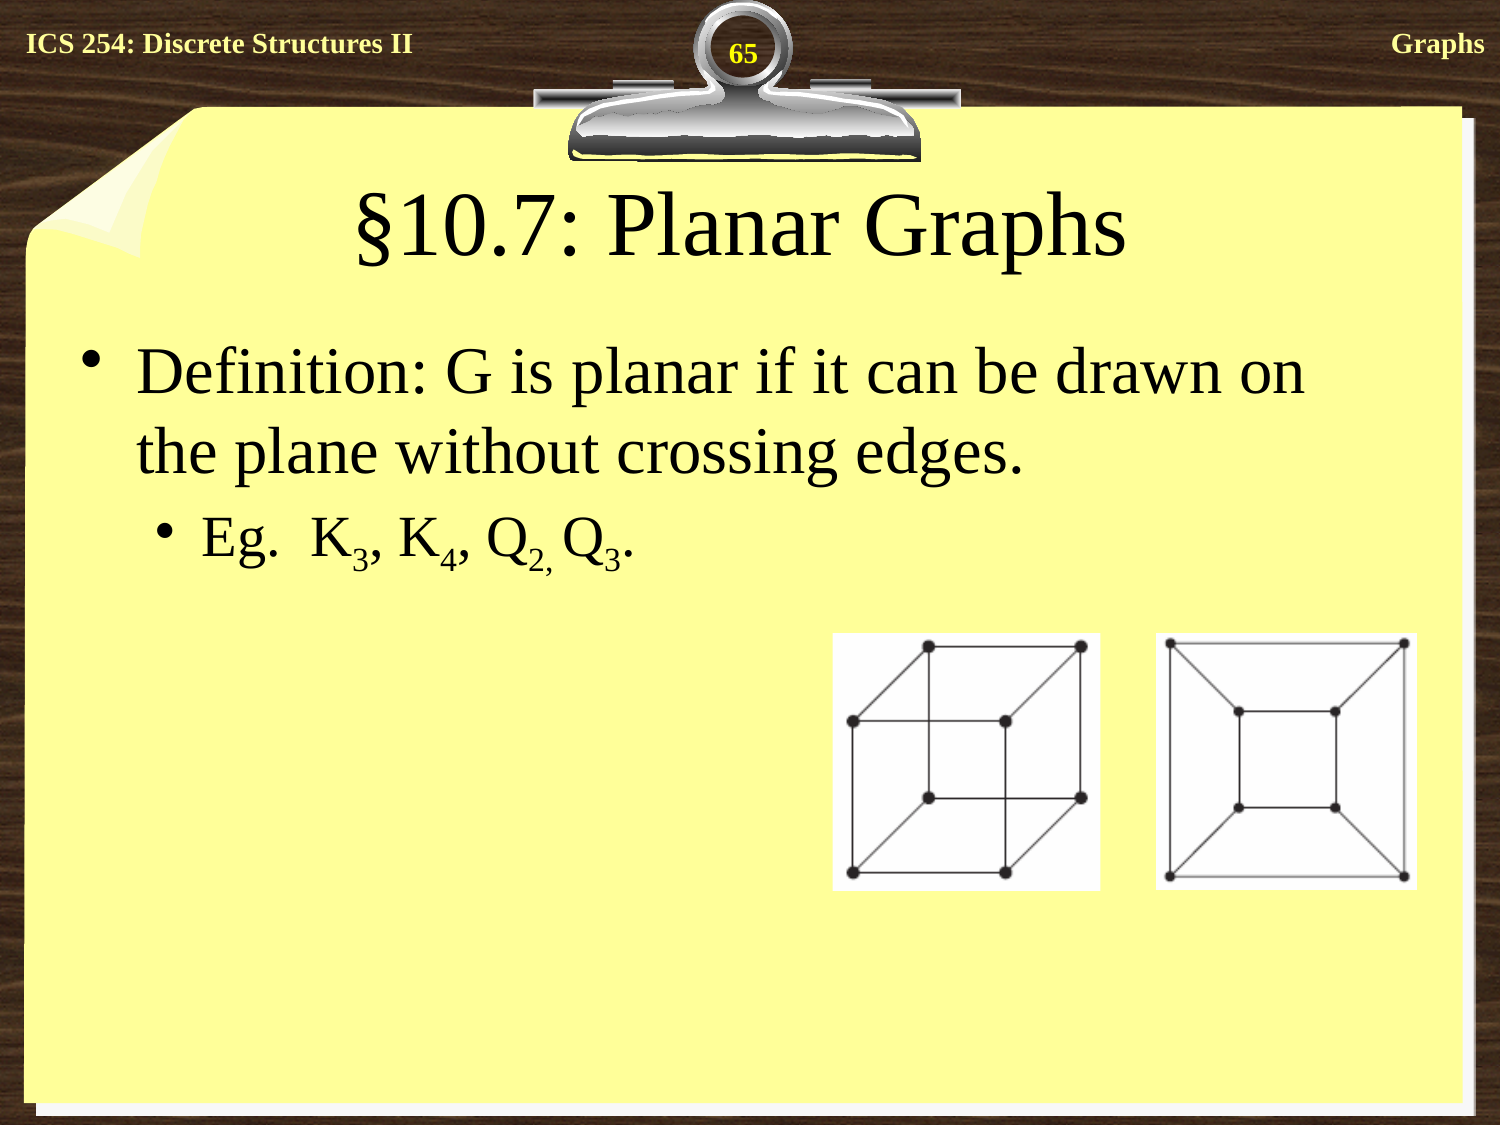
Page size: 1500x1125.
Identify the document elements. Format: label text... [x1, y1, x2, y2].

picture [832, 633, 1101, 891]
picture [0, 0, 1500, 1125]
slide_number 65 [394, 18, 774, 84]
picture [1155, 633, 1417, 891]
picture [673, 84, 708, 89]
list Definition: G is planar if it can be drawn on the plane without crossing edges. Eg. K3, K4, Q2, Q3. [64, 318, 1405, 975]
title §10.7: Planar Graphs [77, 125, 1403, 313]
